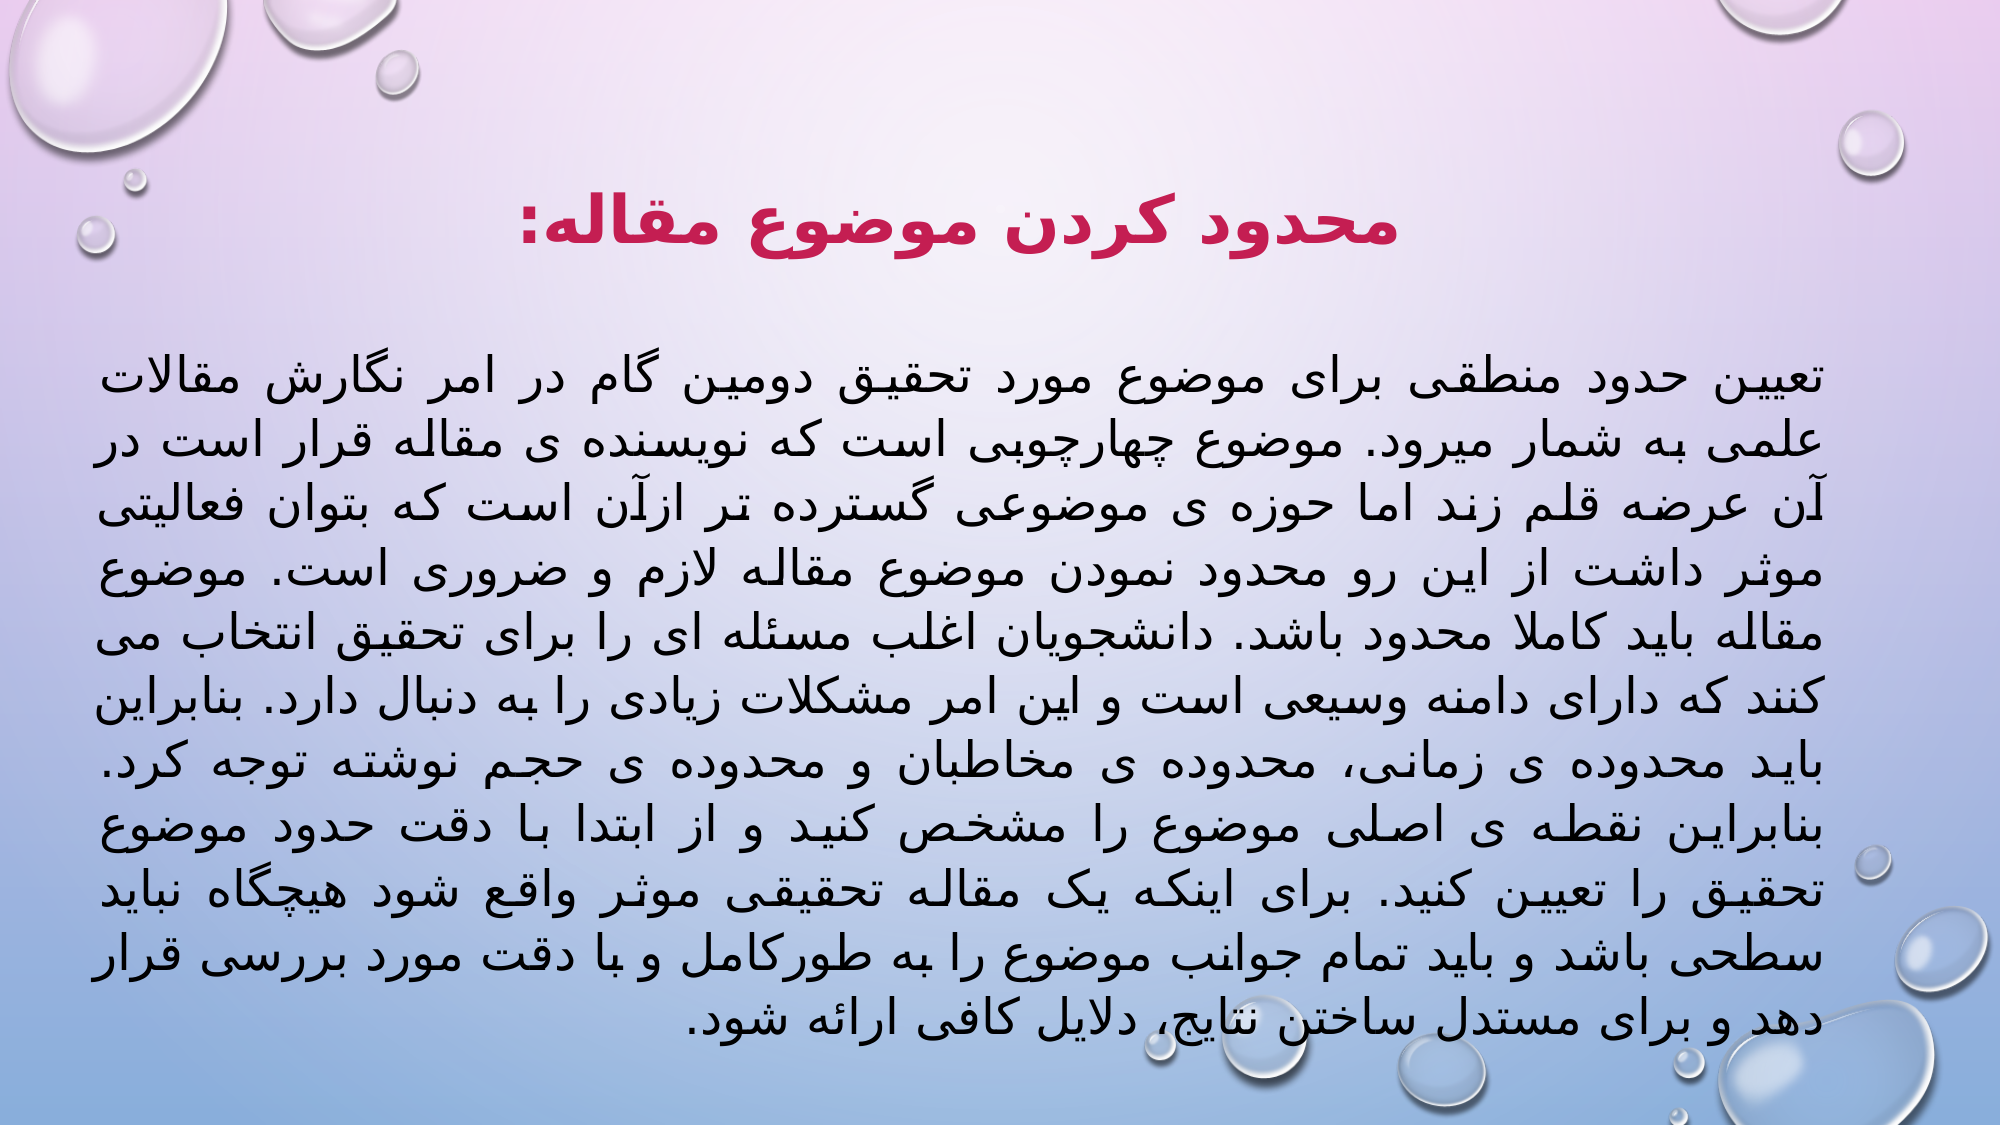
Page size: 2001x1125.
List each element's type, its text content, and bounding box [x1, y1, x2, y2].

picture [0, 0, 2000, 1125]
text_box محدود کردن موضوع مقاله: تعیین حدود منطقی برای موضوع مورد تحقیق دومین گام در امر نگارش مقالات علمی به شمار میرود. موضوع چهارچوبی است که نویسنده ی مقاله قرار است در آن عرضه قلم زند اما حوزه ی موضوعی گسترده تر ازآن است که بتوان فعالیتی موثر داشت از این رو محدود نمودن موضوع مقاله لازم و ضروری است. موضوع مقاله باید کاملا محدود باشد. دانشجویان اغلب مسئله ای را برای تحقیق انتخاب می کنند که دارای دامنه وسیعی است و این امر مشکلات زیادی را به دنبال دارد. بنابراین باید محدوده ی زمانی، محدوده ی مخاطبان و محدوده ی حجم نوشته توجه کرد. بنابراین نقطه ی اصلی موضوع را مشخص کنید و از ابتدا با دقت حدود موضوع تحقیق را تعیین کنید. برای اینکه یک مقاله تحقیقی موثر واقع شود هیچگاه نباید سطحی باشد و باید تمام جوانب موضوع را به طورکامل و با دقت مورد بررسی قرار دهد و برای مستدل ساختن نتایج، دلایل کافی ارائه شود. [78, 163, 1841, 1052]
